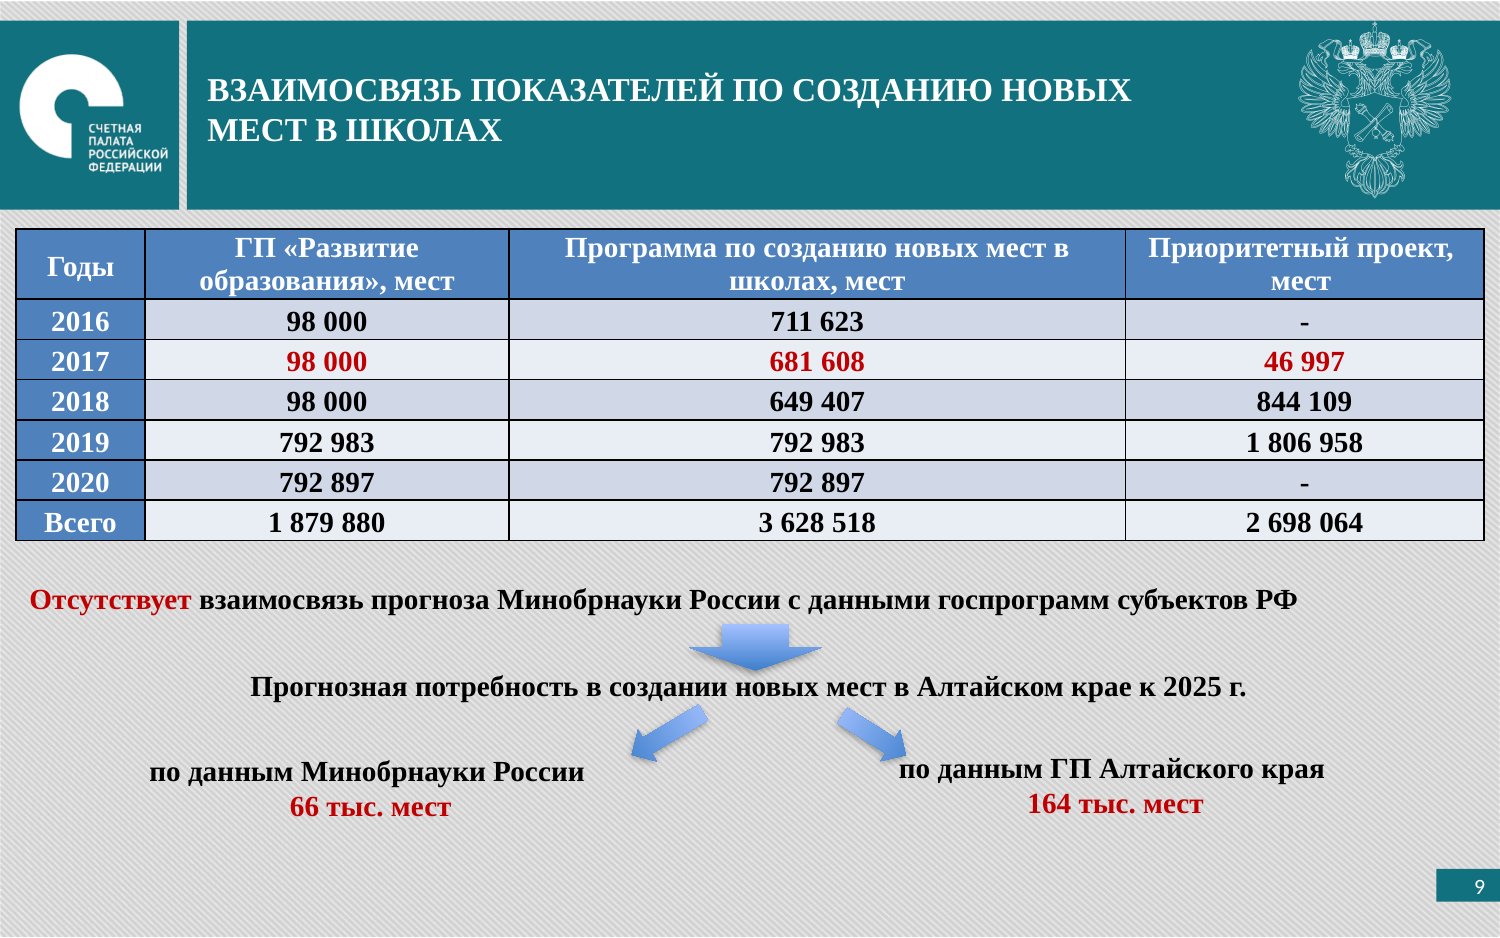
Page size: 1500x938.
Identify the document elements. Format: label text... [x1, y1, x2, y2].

table_cell 98 000 [146, 380, 508, 419]
table_cell 792 897 [146, 461, 508, 499]
table_cell - [1126, 300, 1483, 339]
table_cell 98 000 [146, 300, 508, 339]
table_cell - [1126, 461, 1483, 499]
text_box Отсутствует взаимосвязь прогноза Минобрнауки России с данными госпрограмм субъектов РФ [14, 573, 1321, 624]
table_header Годы [17, 230, 144, 298]
text_box [630, 703, 709, 763]
table_cell 1 879 880 [146, 501, 508, 540]
table_cell 98 000 [146, 340, 508, 379]
table_cell 711 623 [510, 300, 1125, 339]
text_box [687, 623, 824, 672]
table_header Приоритетный проект, мест [1126, 230, 1483, 298]
table_cell 2017 [17, 340, 144, 379]
table_cell 2016 [17, 300, 144, 339]
table_cell 2 698 064 [1126, 501, 1483, 540]
table_cell 792 897 [510, 461, 1125, 499]
table_cell 1 806 958 [1126, 421, 1483, 459]
table_cell 2019 [17, 421, 144, 459]
table_cell 649 407 [510, 380, 1125, 419]
table_cell 681 608 [510, 340, 1125, 379]
table_cell 3 628 518 [510, 501, 1125, 540]
text_box по данным ГП Алтайского края 164 тыс. мест [771, 742, 1460, 827]
text_box [836, 707, 907, 762]
table_cell 792 983 [146, 421, 508, 459]
text_box ВЗАИМОСВЯЗЬ ПОКАЗАТЕЛЕЙ ПО СОЗДАНИЮ НОВЫХ МЕСТ В ШКОЛАХ [192, 60, 1232, 155]
table_cell 2018 [17, 380, 144, 419]
text_box по данным Минобрнауки России 66 тыс. мест [0, 745, 749, 830]
table_cell 792 983 [510, 421, 1125, 459]
table_header ГП «Развитие образования», мест [146, 230, 508, 298]
table_cell 46 997 [1126, 340, 1483, 379]
picture [0, 1, 1500, 937]
table_cell Всего [17, 501, 144, 540]
table_cell 844 109 [1126, 380, 1483, 419]
table_header Программа по созданию новых мест в школах, мест [510, 230, 1125, 298]
table_cell 2020 [17, 461, 144, 499]
text_box Прогнозная потребность в создании новых мест в Алтайском крае к 2025 г. [14, 660, 1484, 711]
